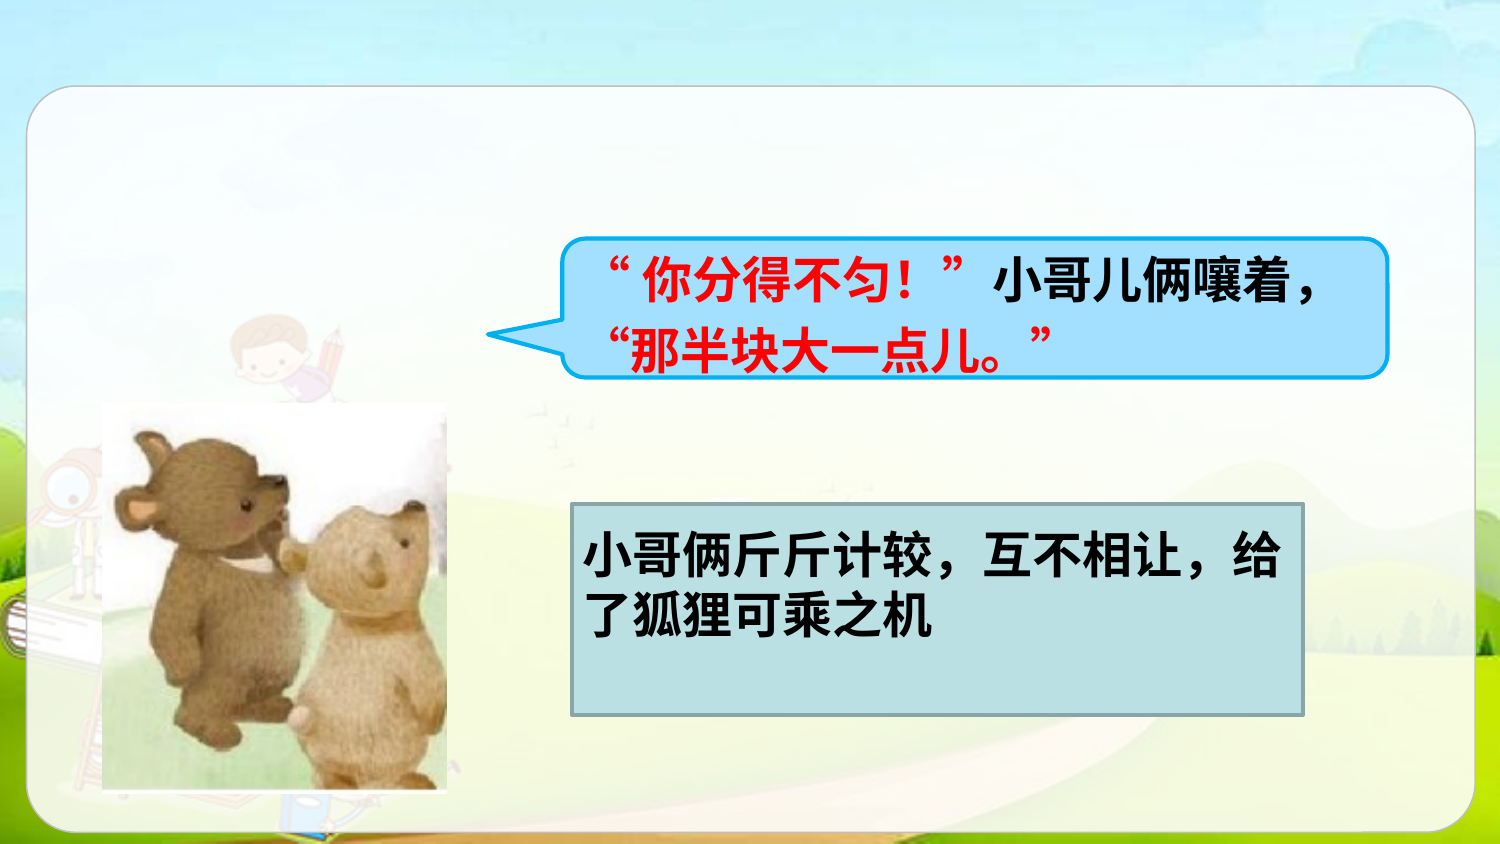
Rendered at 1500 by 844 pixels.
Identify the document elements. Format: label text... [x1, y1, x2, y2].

text_box “你分得不匀！”小哥儿俩嚷着，“那半块大一点儿。” [485, 236, 1390, 380]
text_box 小哥俩斤斤计较，互不相让，给了狐狸可乘之机 [570, 502, 1305, 717]
picture [0, 0, 1500, 844]
